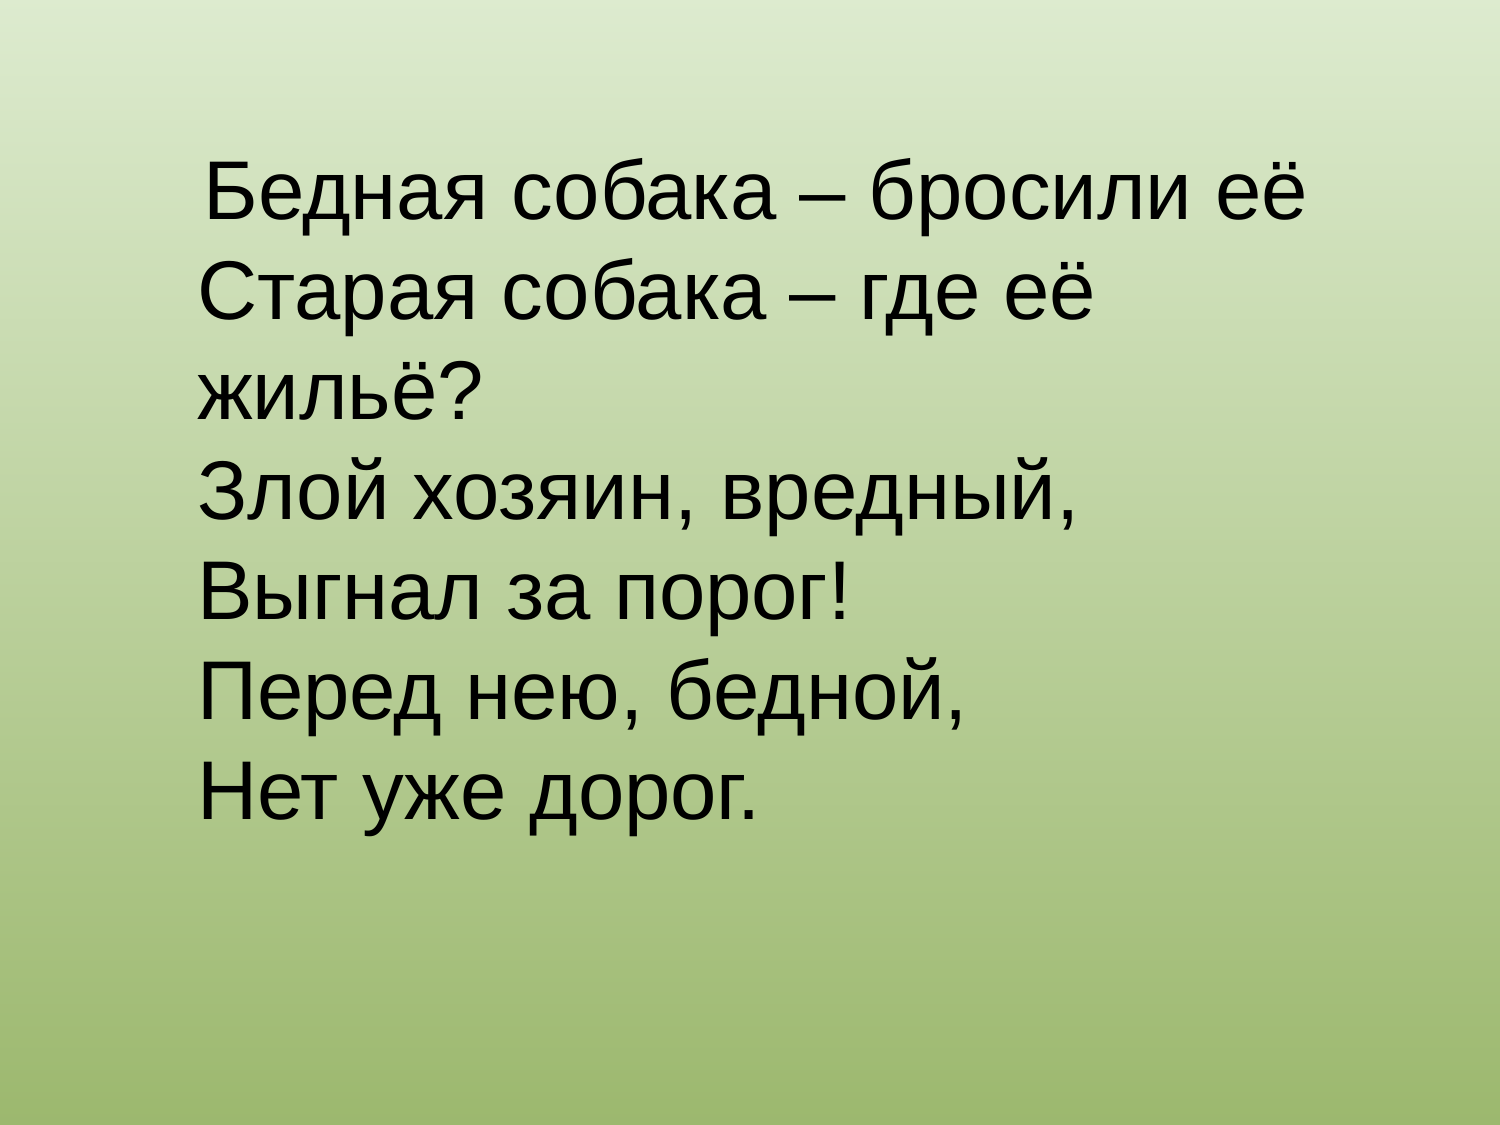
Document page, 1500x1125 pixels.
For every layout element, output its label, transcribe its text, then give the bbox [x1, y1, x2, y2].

list Бедная собака – бросили её Старая собака – где её жильё? Злой хозяин, вредный, Выгнал за порог! Перед нею, бедной, Нет уже дорог. [125, 128, 1415, 982]
